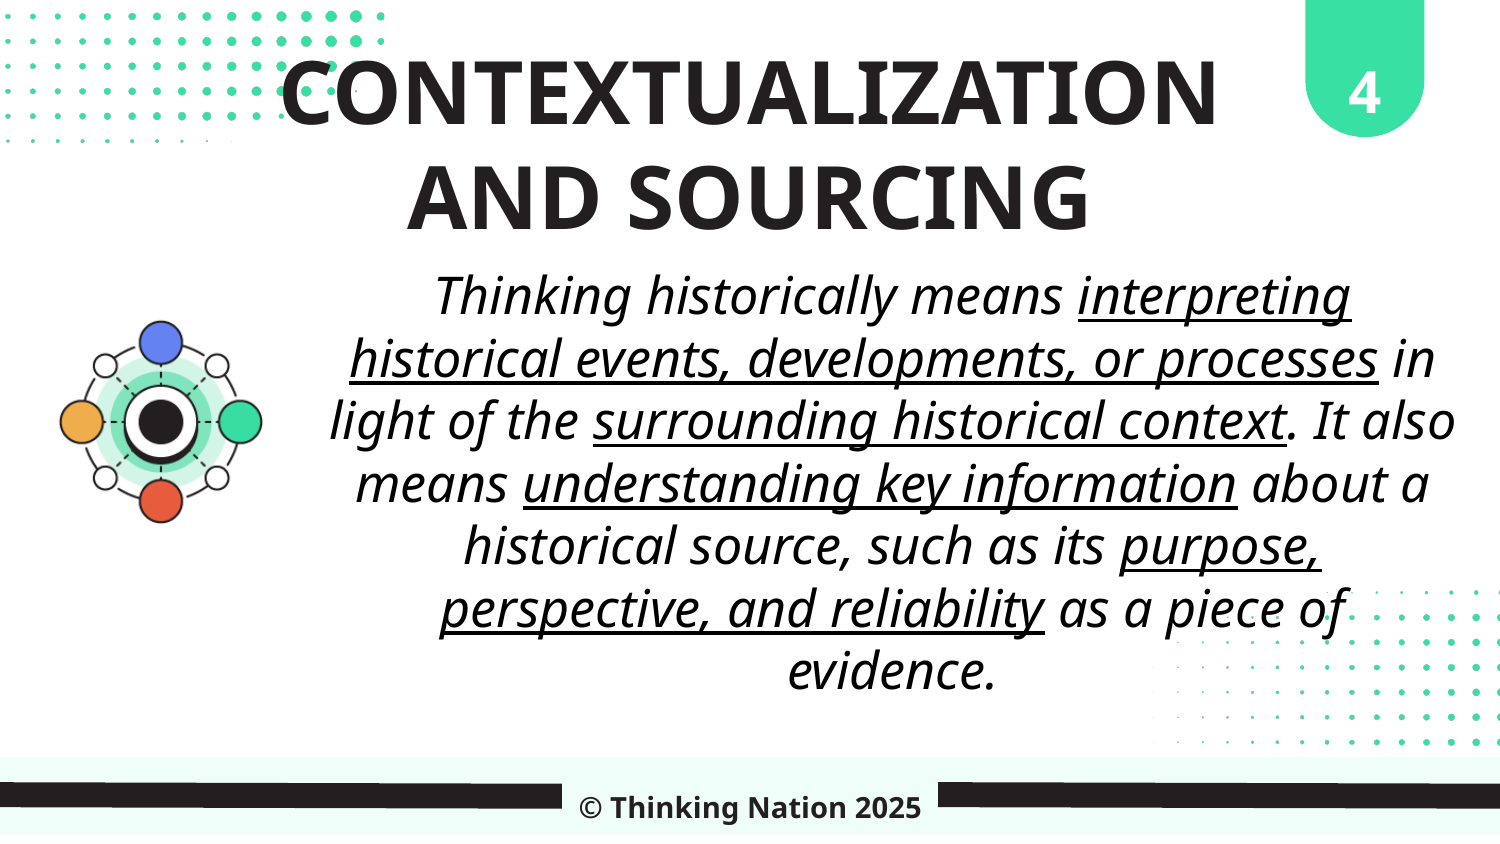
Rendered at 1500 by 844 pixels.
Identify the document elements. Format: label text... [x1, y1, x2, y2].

text_box Thinking historically means interpreting historical events, developments, or processes in light of the surrounding historical context. It also means understanding key information about a historical source, such as its purpose, perspective, and reliability as a piece of evidence. [328, 262, 1458, 700]
text_box [1128, 590, 1500, 755]
picture [28, 289, 294, 555]
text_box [1300, 0, 1430, 138]
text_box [0, 756, 1500, 835]
text_box CONTEXTUALIZATION AND SOURCING [209, 37, 1291, 248]
text_box [0, 0, 385, 144]
